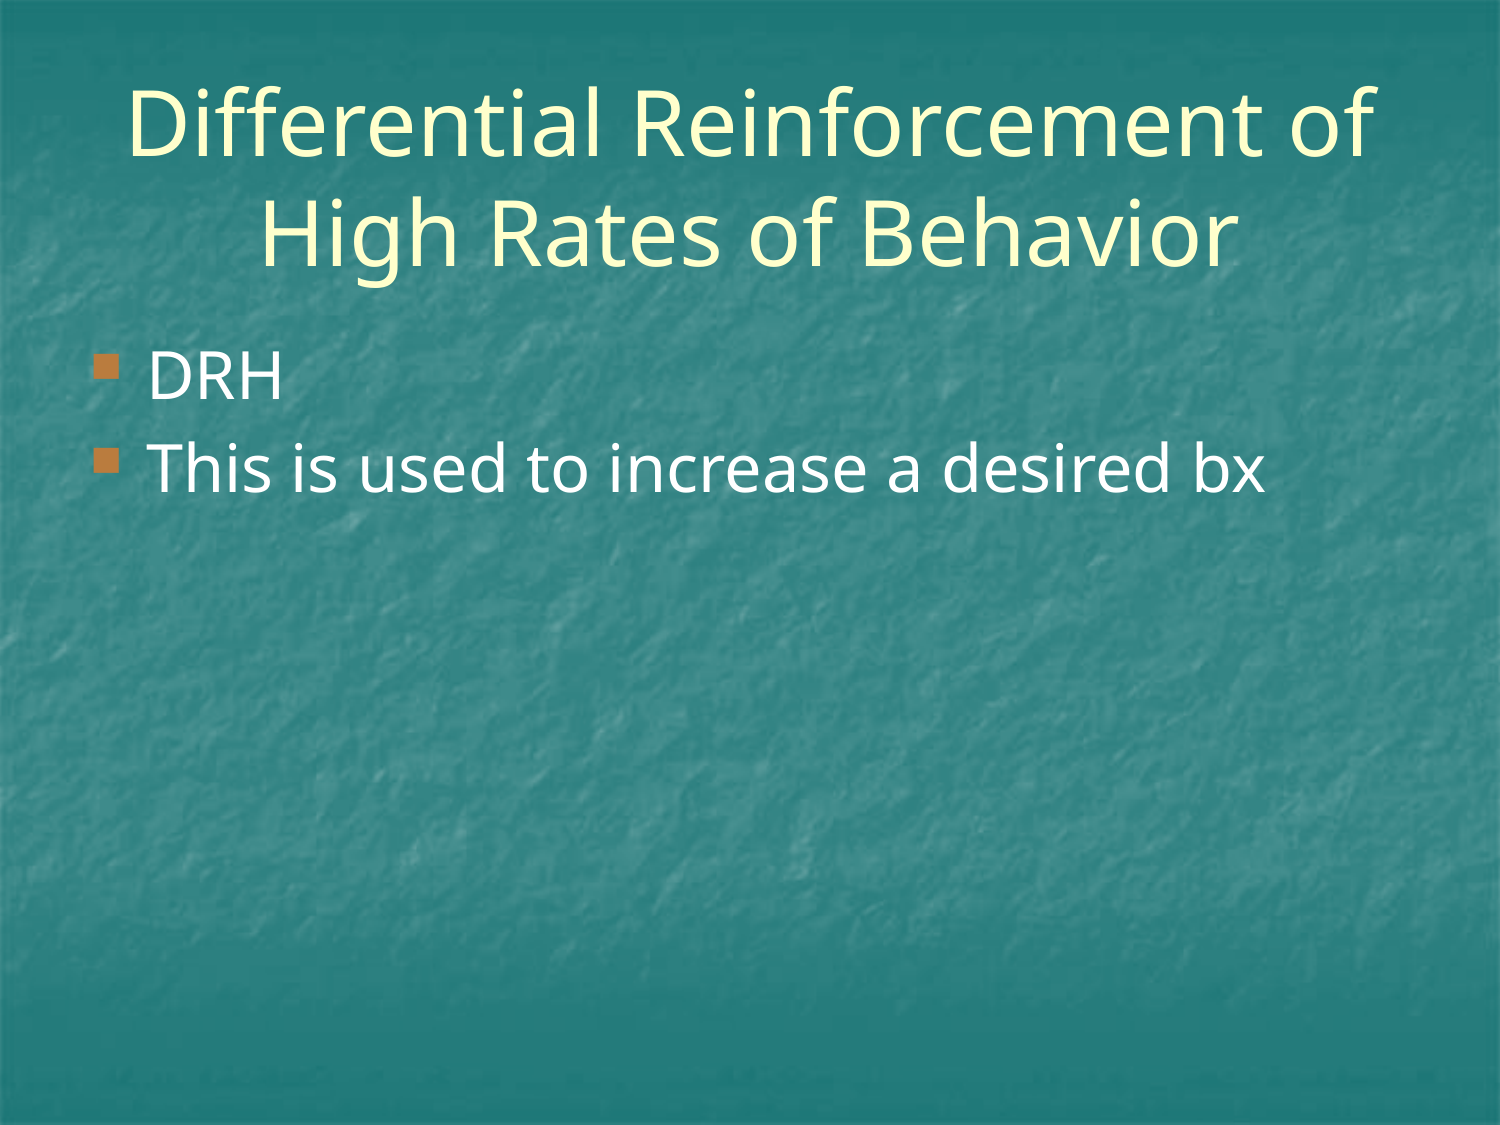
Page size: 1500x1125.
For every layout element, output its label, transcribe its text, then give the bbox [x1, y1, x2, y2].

title Differential Reinforcement of High Rates of Behavior [74, 62, 1426, 288]
list DRH This is used to increase a desired bx [74, 324, 1426, 1001]
